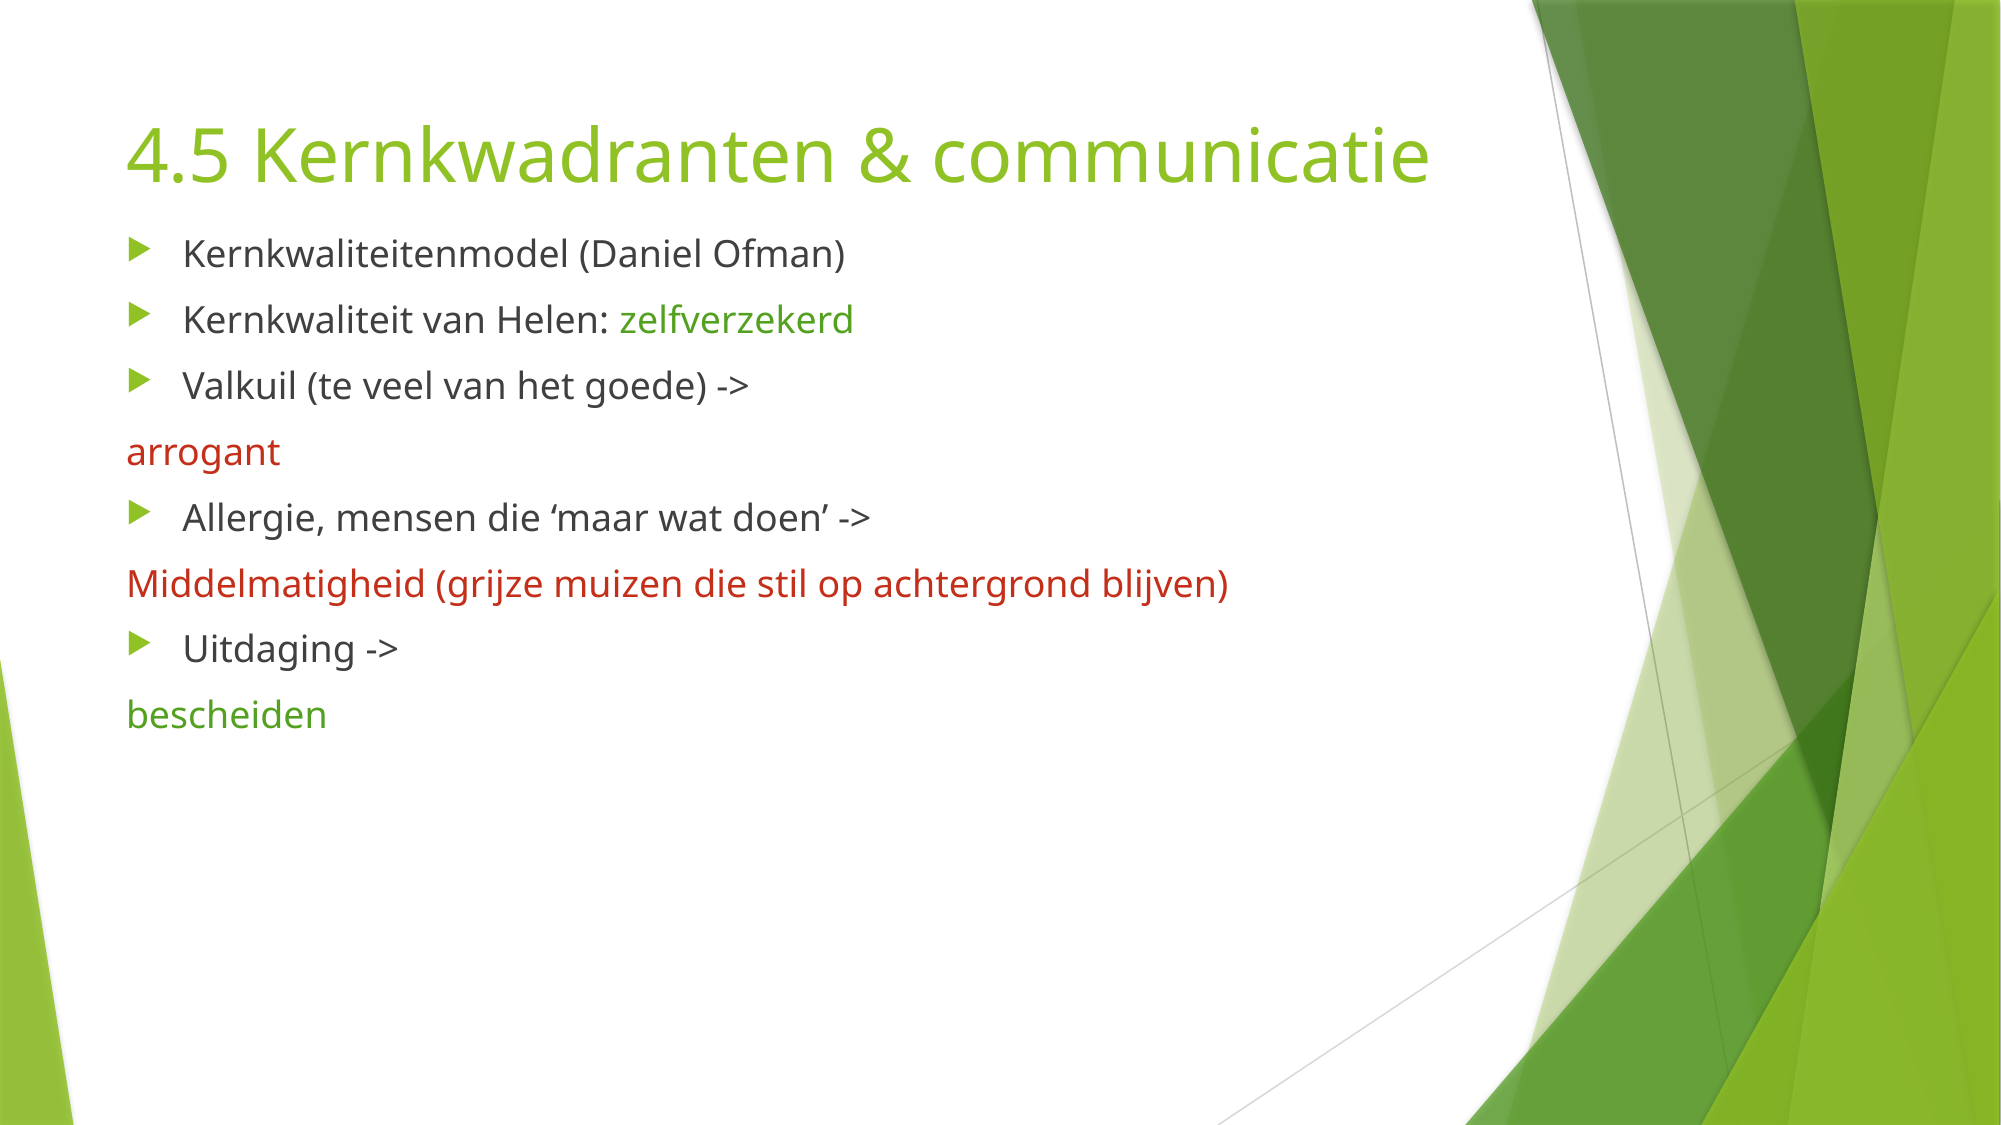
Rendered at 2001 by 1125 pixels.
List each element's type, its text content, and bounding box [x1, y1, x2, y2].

list Kernkwaliteitenmodel (Daniel Ofman) Kernkwaliteit van Helen: zelfverzekerd Valkuil (te veel van het goede) -> arrogant Allergie, mensen die ‘maar wat doen’ -> Middelmatigheid (grijze muizen die stil op achtergrond blijven) Uitdaging -> bescheiden [111, 222, 1522, 992]
title 4.5 Kernkwadranten & communicatie [111, 99, 1717, 223]
